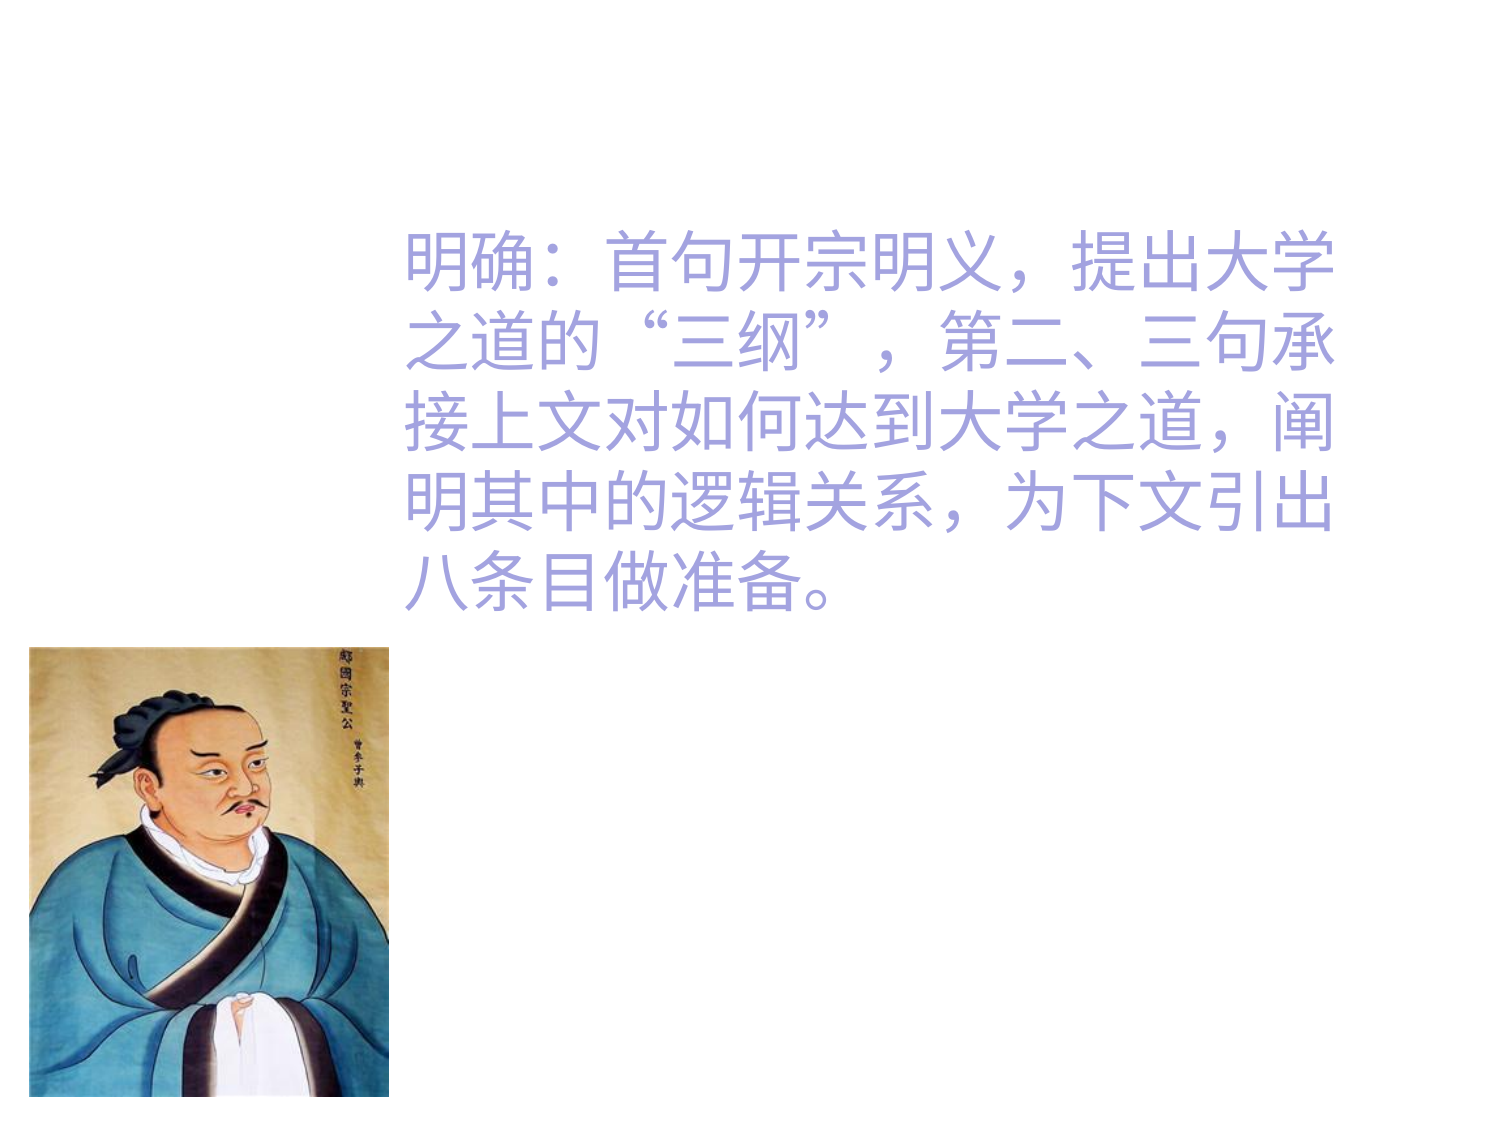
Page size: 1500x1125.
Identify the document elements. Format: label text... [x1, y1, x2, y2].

picture [29, 647, 389, 1097]
text_box 明确：首句开宗明义，提出大学之道的“三纲”，第二、三句承接上文对如何达到大学之道，阐明其中的逻辑关系，为下文引出八条目做准备。 [388, 212, 1357, 628]
